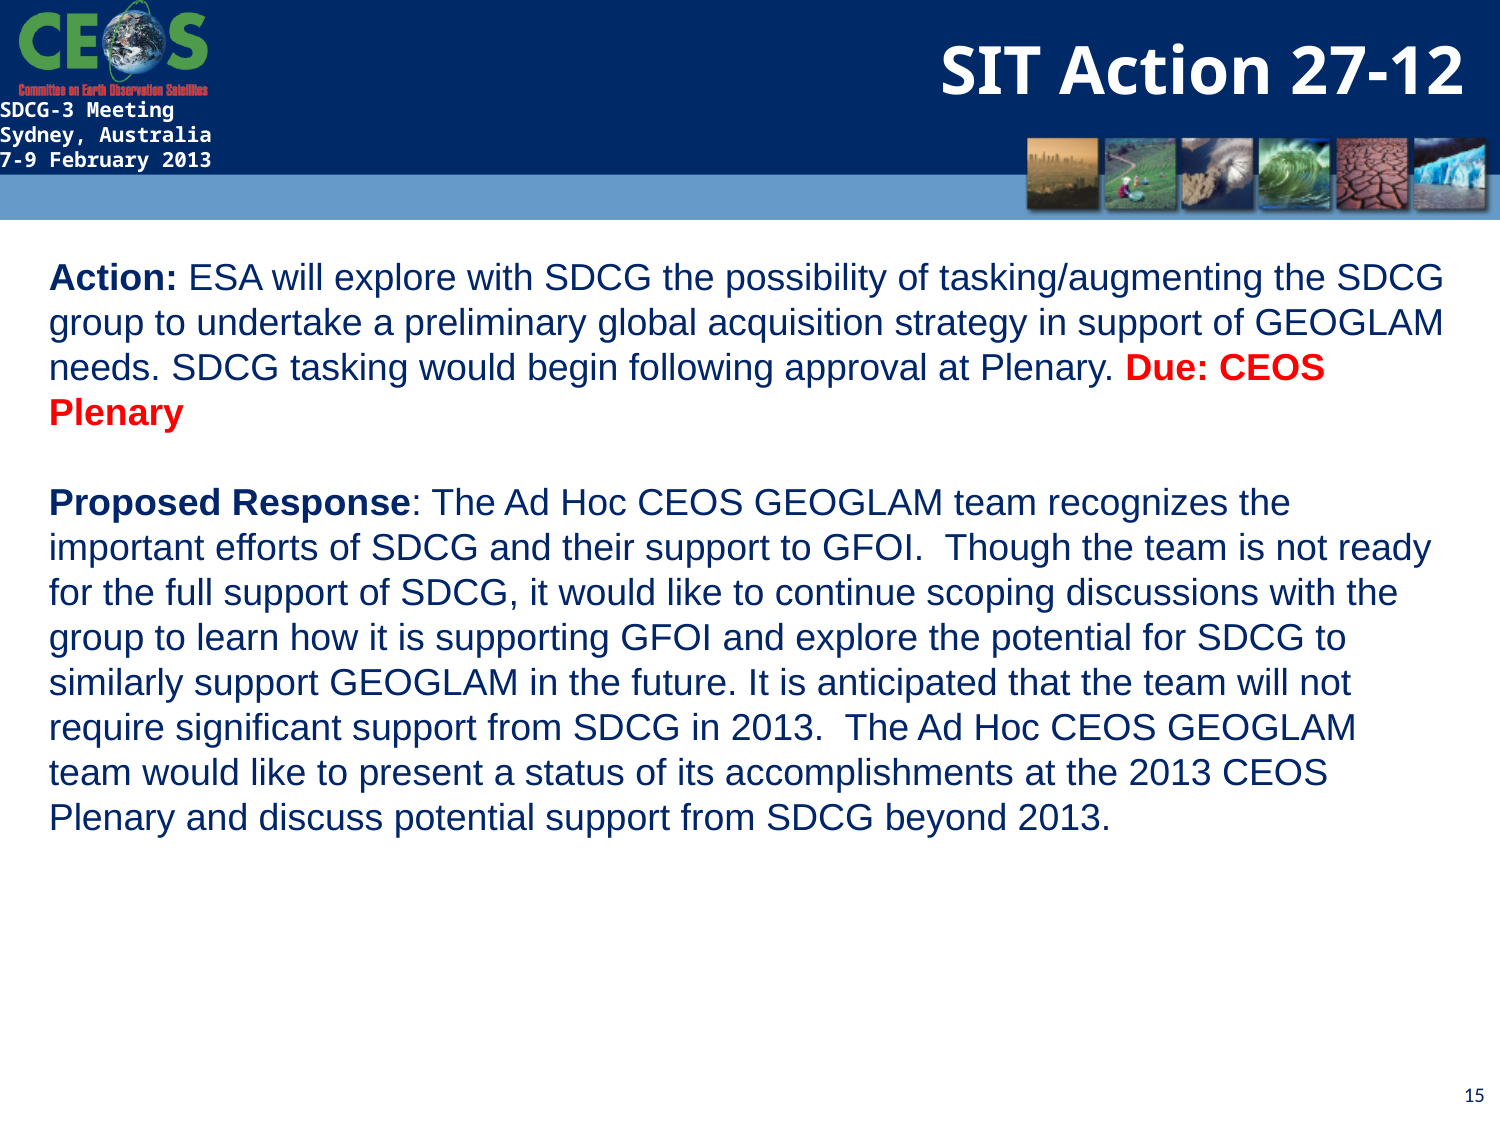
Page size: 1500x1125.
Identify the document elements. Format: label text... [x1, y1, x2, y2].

slide_number 15 [1187, 1073, 1500, 1125]
text_box SIT Action 27-12 [254, 18, 1481, 118]
picture [0, 0, 1500, 220]
text_box Action: ESA will explore with SDCG the possibility of tasking/augmenting the SDCG group to undertake a preliminary global acquisition strategy in support of GEOGLAM needs. SDCG tasking would begin following approval at Plenary. Due: CEOS Plenary Proposed Response: The Ad Hoc CEOS GEOGLAM team recognizes the important efforts of SDCG and their support to GFOI. Though the team is not ready for the full support of SDCG, it would like to continue scoping discussions with the group to learn how it is supporting GFOI and explore the potential for SDCG to similarly support GEOGLAM in the future. It is anticipated that the team will not require significant support from SDCG in 2013. The Ad Hoc CEOS GEOGLAM team would like to present a status of its accomplishments at the 2013 CEOS Plenary and discuss potential support from SDCG beyond 2013. [34, 245, 1463, 1026]
